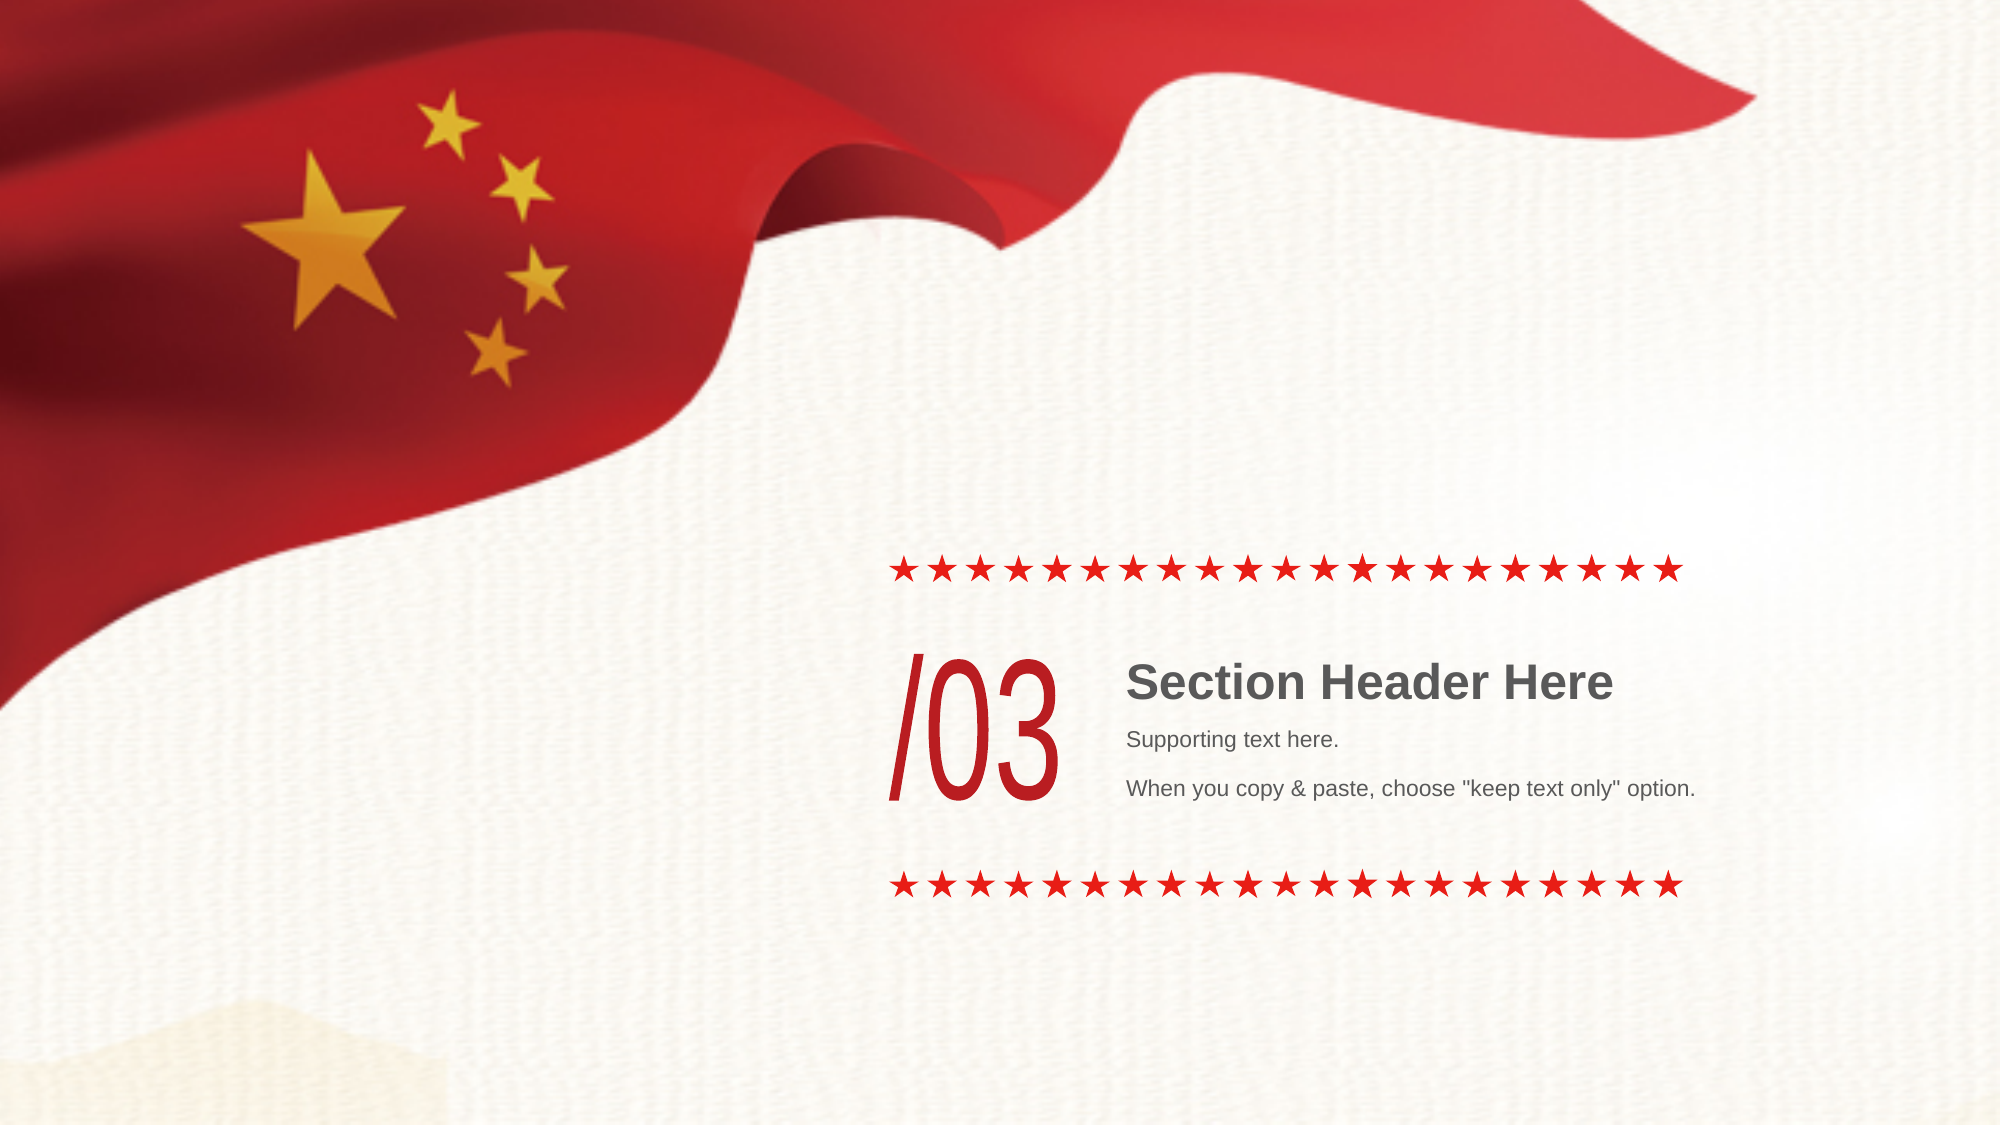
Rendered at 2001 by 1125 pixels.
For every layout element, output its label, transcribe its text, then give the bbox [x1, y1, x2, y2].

text_box [1347, 868, 1378, 899]
text_box [1080, 870, 1111, 898]
text_box [1232, 869, 1263, 898]
text_box [1385, 869, 1416, 898]
text_box [1041, 869, 1072, 898]
text_box [1500, 554, 1531, 583]
text_box [1232, 554, 1263, 583]
text_box [1271, 554, 1302, 582]
text_box [1271, 870, 1302, 897]
text_box [965, 869, 996, 898]
title Section Header Here [1110, 570, 2000, 718]
text_box [1309, 554, 1340, 582]
text_box [1385, 554, 1416, 582]
text_box [1194, 870, 1225, 897]
text_box [1462, 554, 1493, 583]
text_box [965, 554, 996, 582]
text_box [888, 554, 920, 582]
text_box [1118, 869, 1149, 898]
text_box [1118, 554, 1149, 582]
text_box [1041, 554, 1072, 583]
text_box [1653, 869, 1684, 898]
text_box [1423, 554, 1454, 582]
text_box [1538, 554, 1569, 583]
text_box [1538, 869, 1569, 898]
text_box [1576, 554, 1607, 582]
picture [0, 0, 2000, 1125]
text_box [927, 869, 958, 898]
list Supporting text here. When you copy & paste, choose "keep text only" option. [1111, 717, 2000, 884]
text_box [1194, 554, 1225, 582]
text_box [888, 870, 920, 898]
text_box [1462, 870, 1493, 898]
text_box [1003, 554, 1034, 583]
text_box [1080, 554, 1111, 583]
text_box [1309, 869, 1340, 898]
text_box [1347, 553, 1378, 583]
text_box [1003, 870, 1034, 898]
text_box [1156, 869, 1187, 898]
text_box [1653, 554, 1684, 583]
text_box [1500, 869, 1531, 898]
text_box [1576, 869, 1607, 898]
text_box [1423, 869, 1454, 898]
text_box [927, 554, 958, 583]
text_box [1614, 869, 1646, 898]
text_box [1614, 554, 1646, 582]
text_box [1156, 554, 1187, 582]
